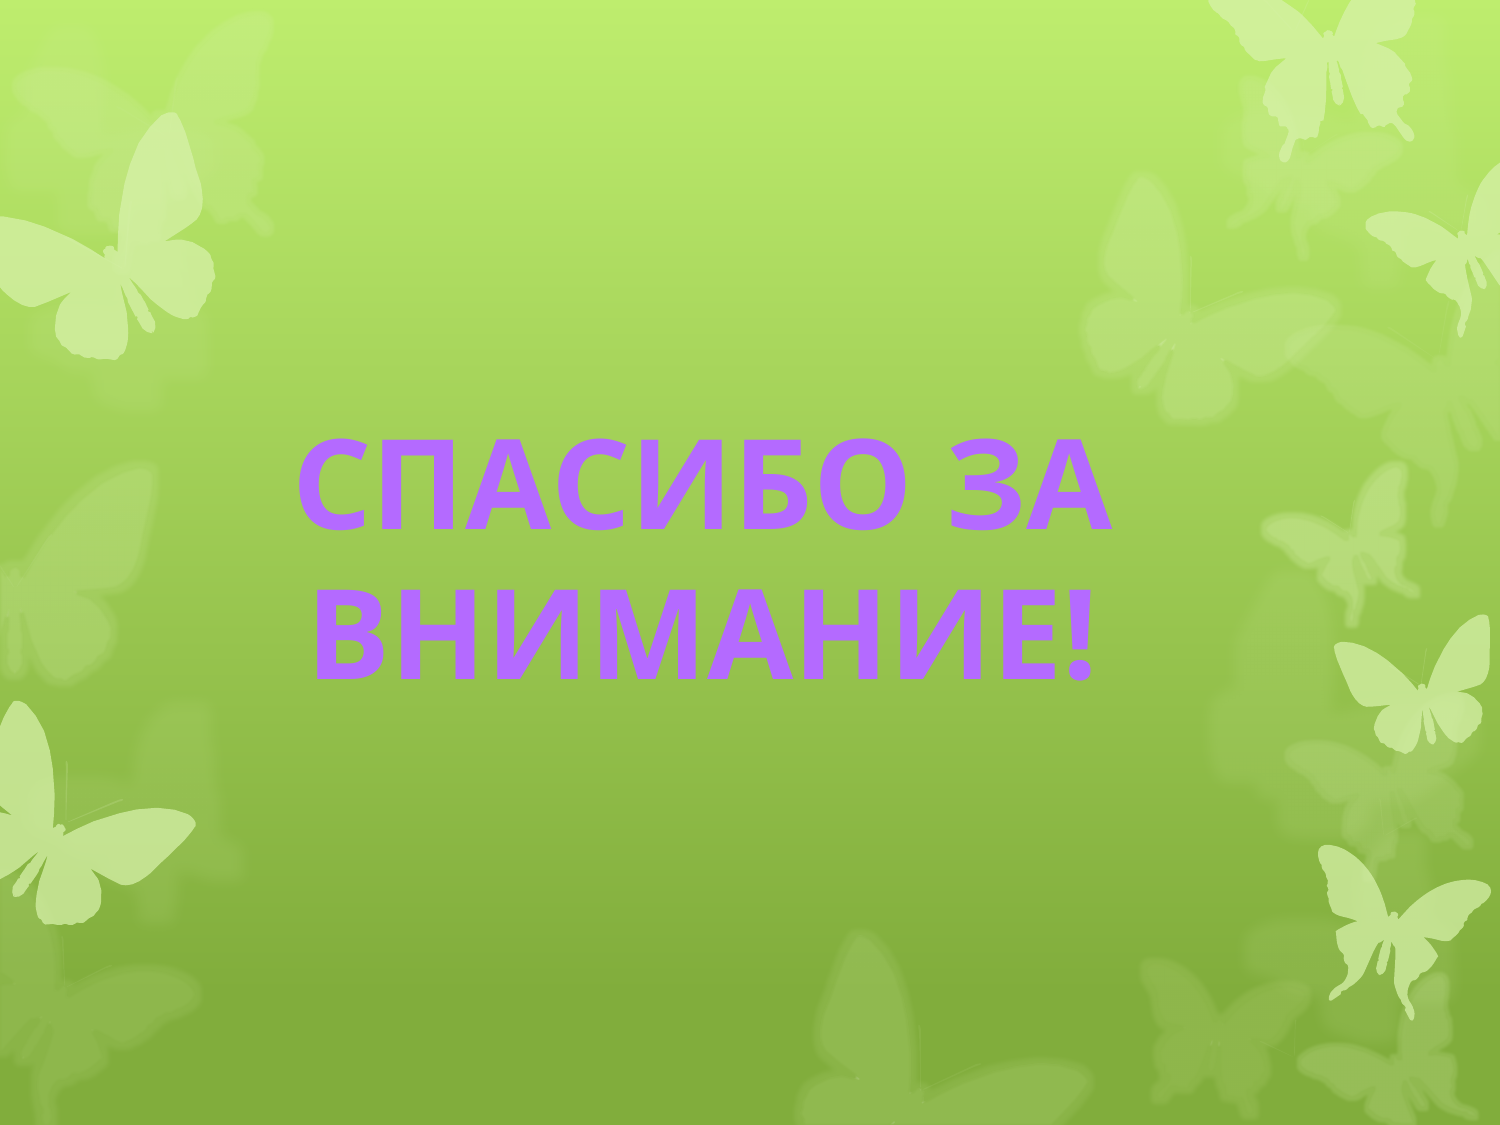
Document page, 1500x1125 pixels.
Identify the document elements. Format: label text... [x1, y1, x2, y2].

text_box СПАСИБО ЗА ВНИМАНИЕ! [53, 397, 1353, 713]
